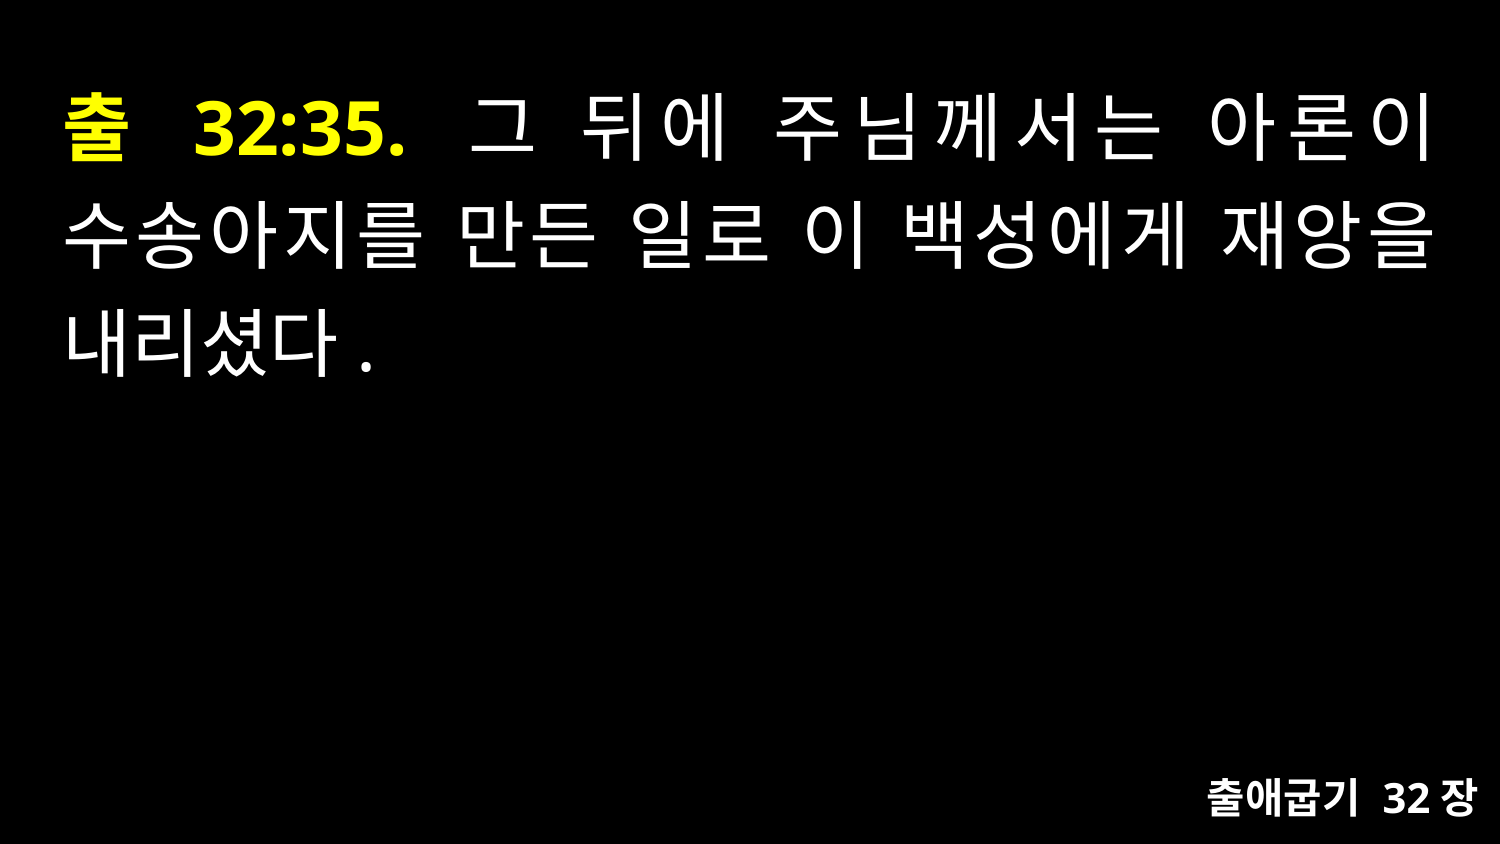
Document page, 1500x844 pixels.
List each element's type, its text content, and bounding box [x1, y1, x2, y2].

title 출 32:35. 그 뒤에 주님께서는 아론이 수송아지를 만든 일로 이 백성에게 재앙을 내리셨다. [0, 0, 1500, 844]
subtitle 출애굽기 32장 [916, 770, 1500, 844]
